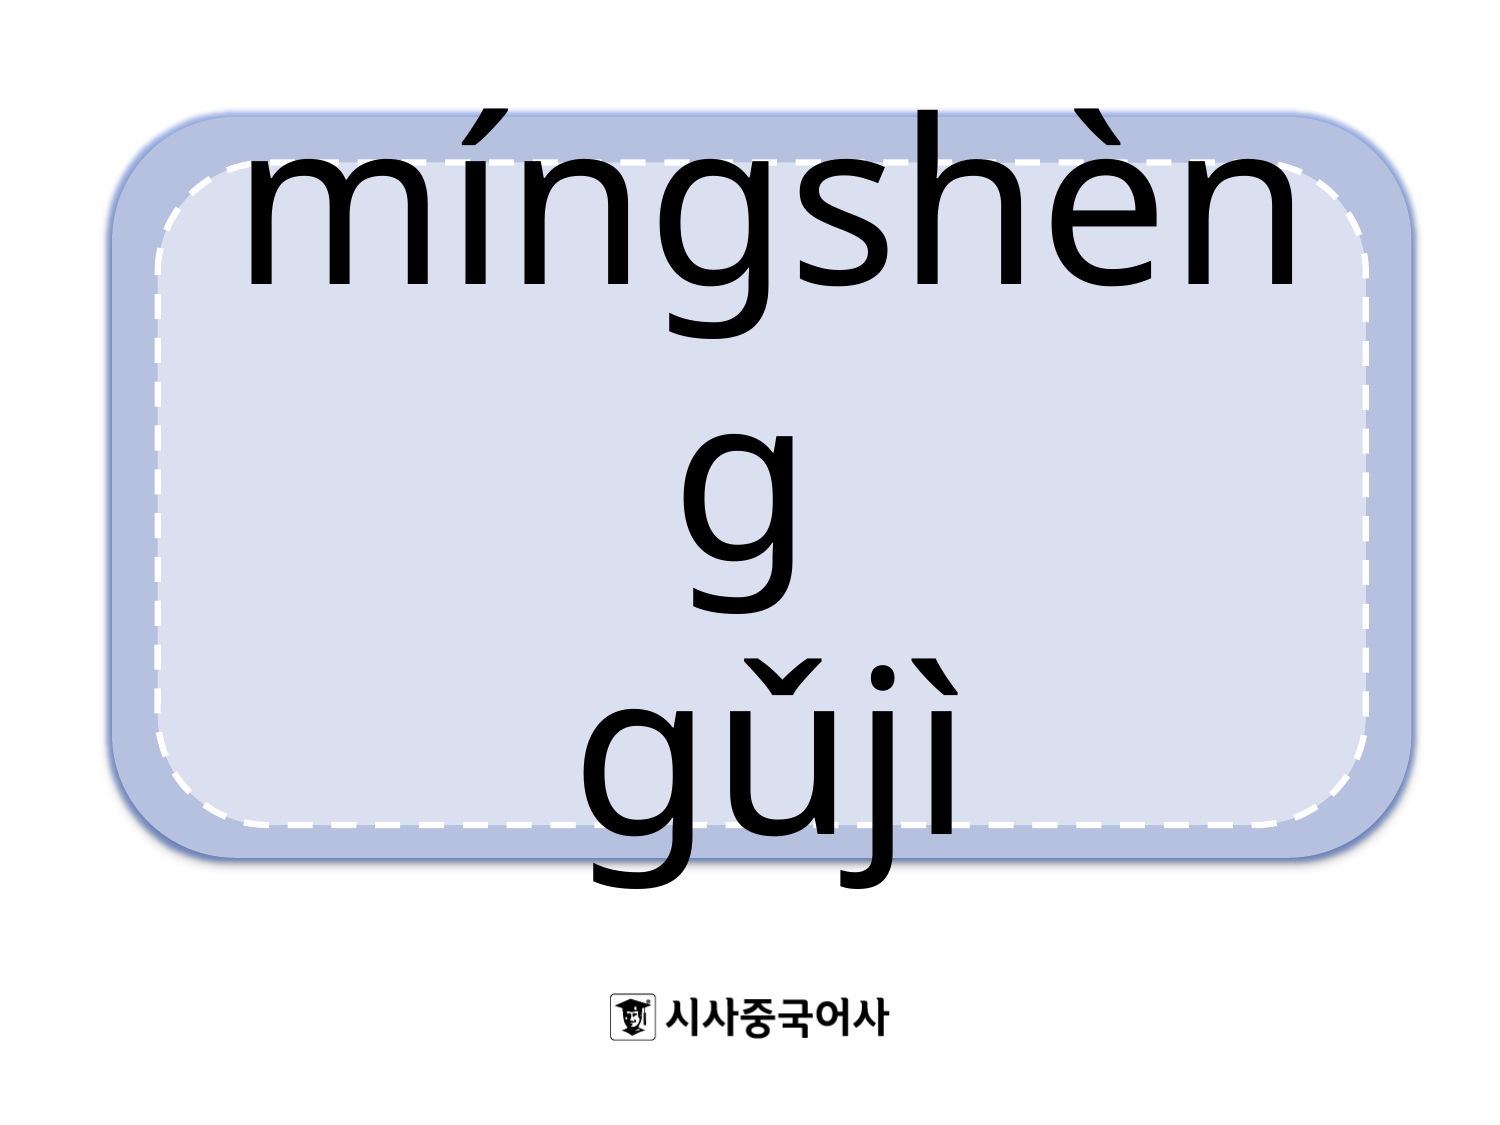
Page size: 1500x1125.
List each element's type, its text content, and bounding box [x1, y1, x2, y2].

text_box míngshèng gǔjì [167, 136, 1376, 799]
picture [602, 987, 898, 1047]
